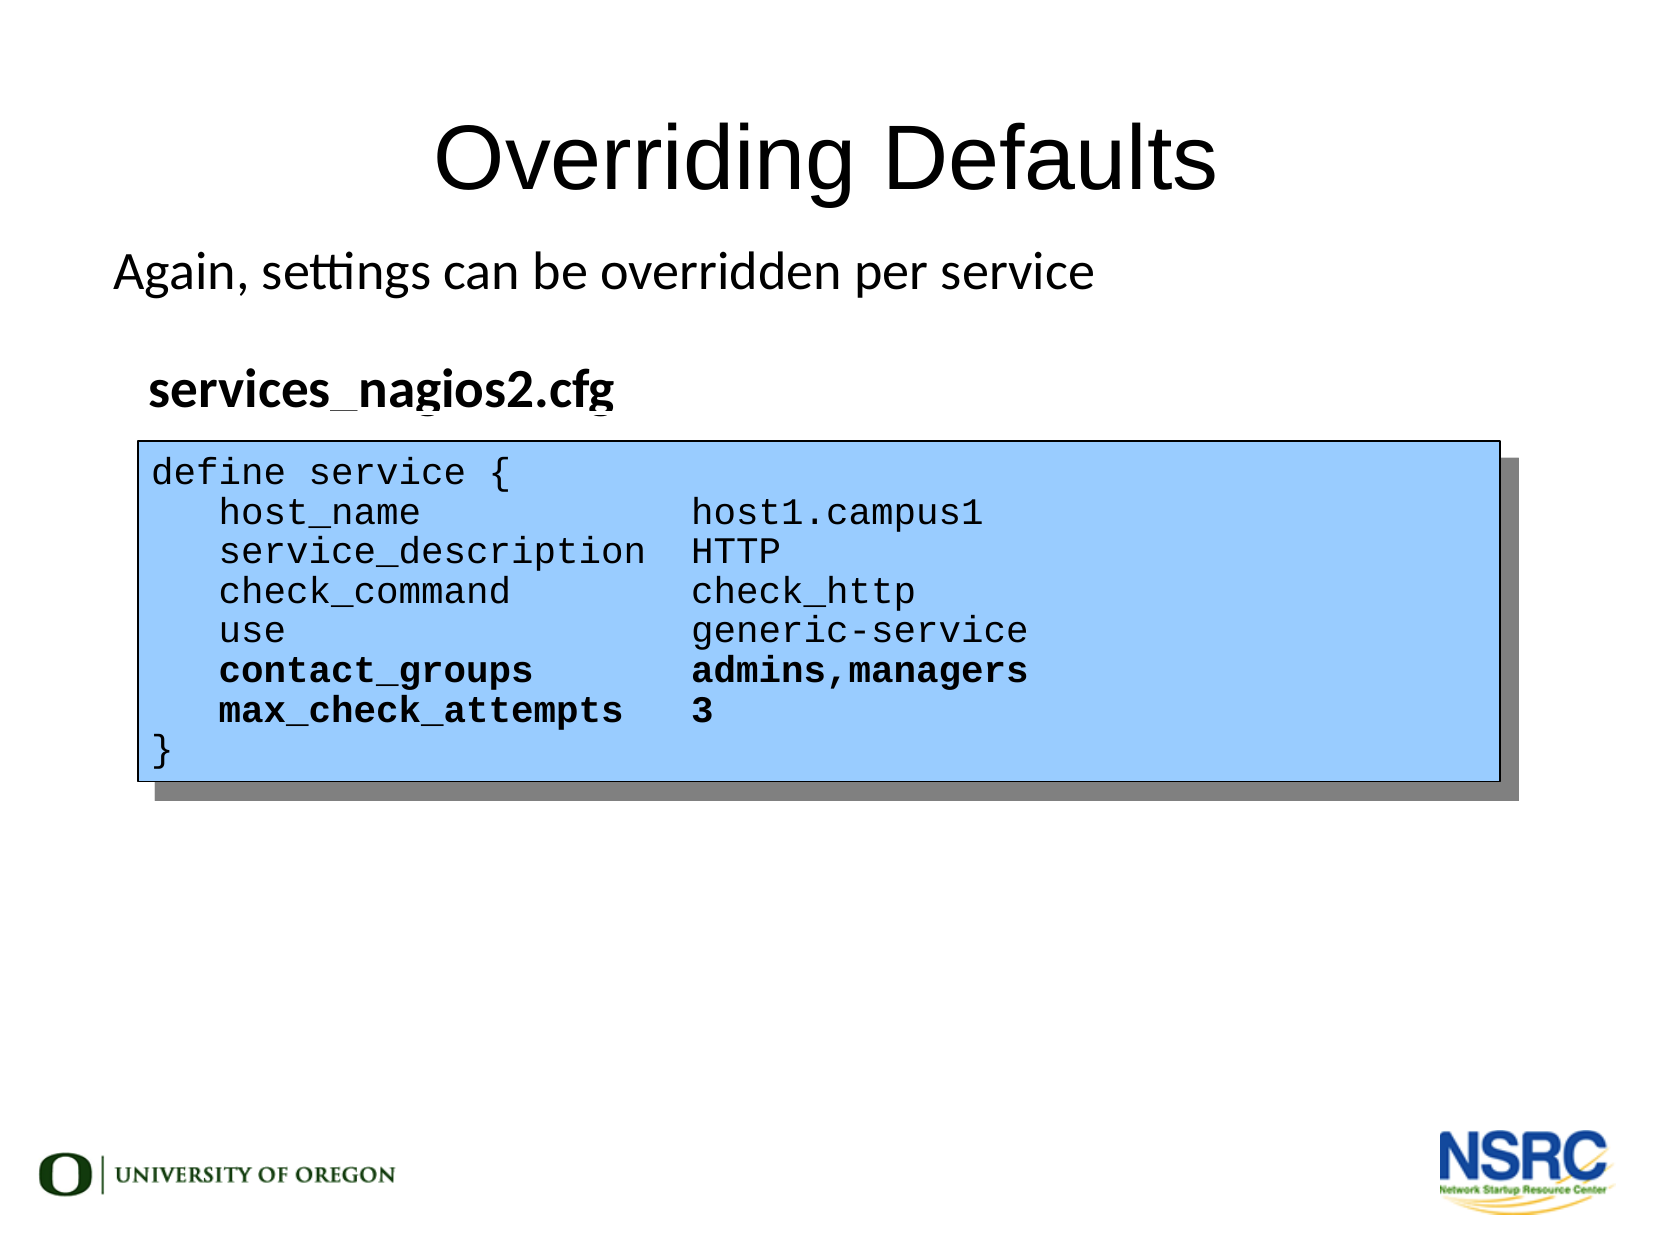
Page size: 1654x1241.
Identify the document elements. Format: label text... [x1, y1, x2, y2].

picture [1440, 1130, 1616, 1215]
text_box Again, settings can be overridden per service [96, 234, 1604, 331]
picture [37, 1151, 397, 1198]
text_box define service { host_name host1.campus1 service_description HTTP check_command check_http use generic-service contact_groups admins,managers max_check_attempts 3 } [137, 440, 1501, 782]
text_box Overriding Defaults [82, 49, 1571, 257]
text_box services_nagios2.cfg [133, 344, 666, 427]
